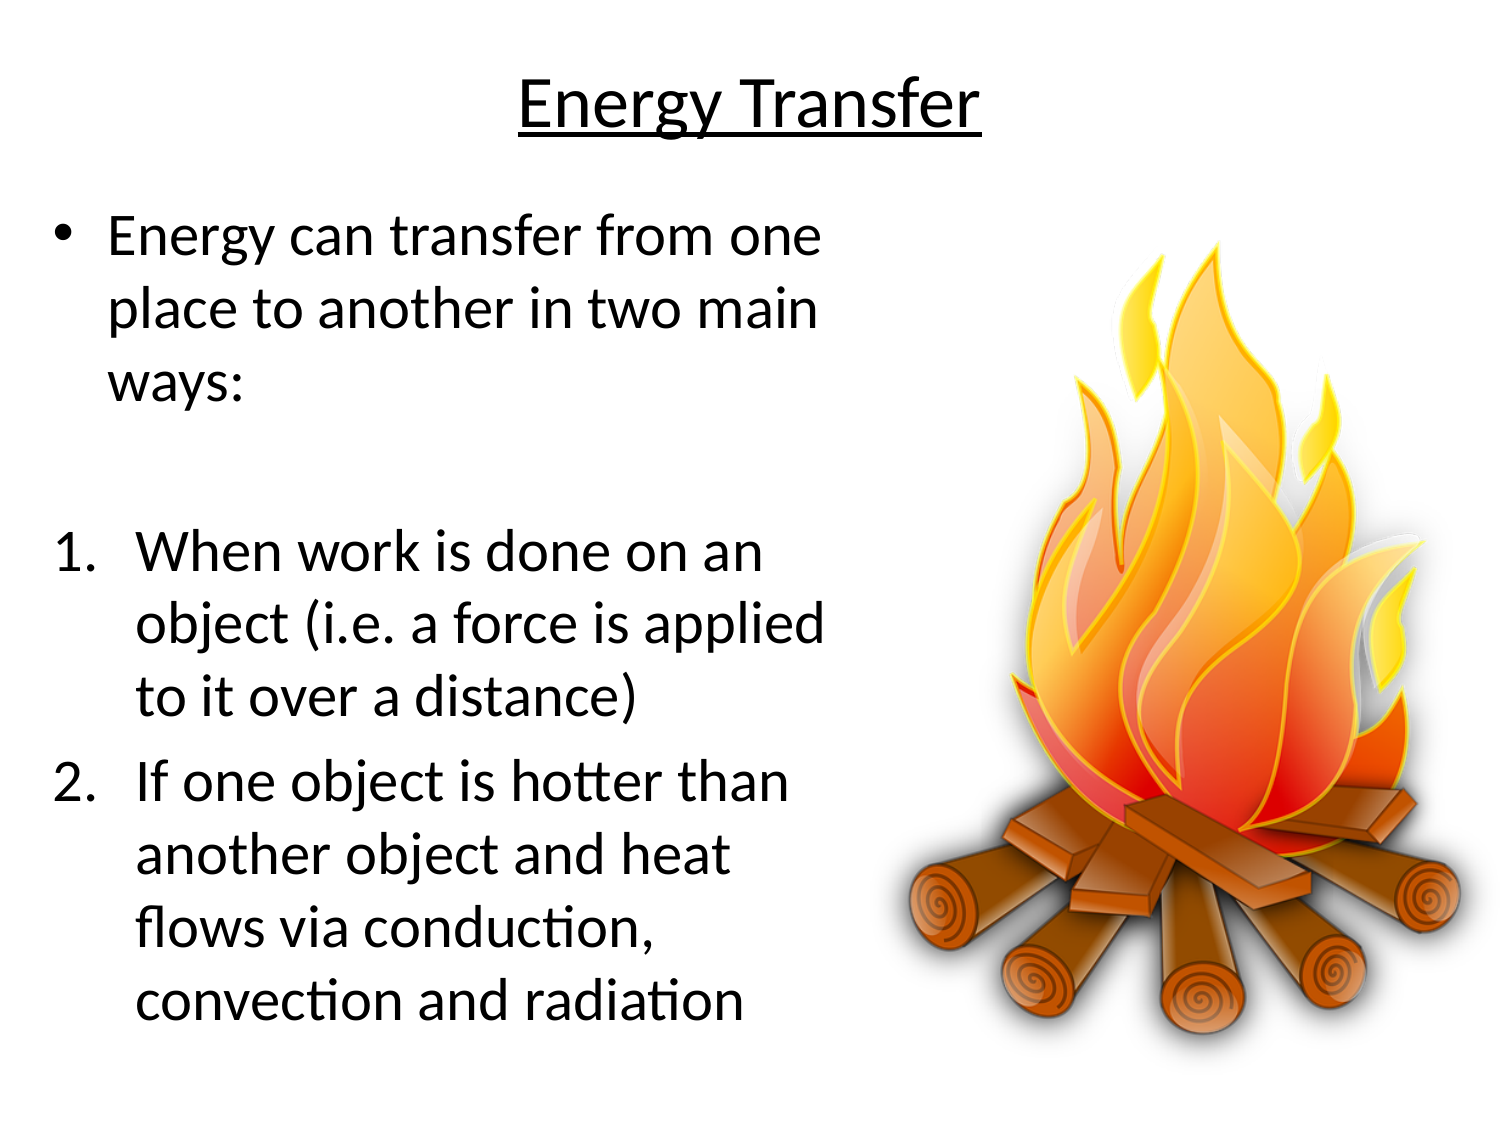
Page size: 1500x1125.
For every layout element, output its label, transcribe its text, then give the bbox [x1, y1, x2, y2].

list Energy can transfer from one place to another in two main ways: When work is done on an object (i.e. a force is applied to it over a distance) If one object is hotter than another object and heat flows via conduction, convection and radiation [37, 187, 850, 1050]
title Energy Transfer [75, 45, 1425, 150]
picture [870, 199, 1500, 1076]
